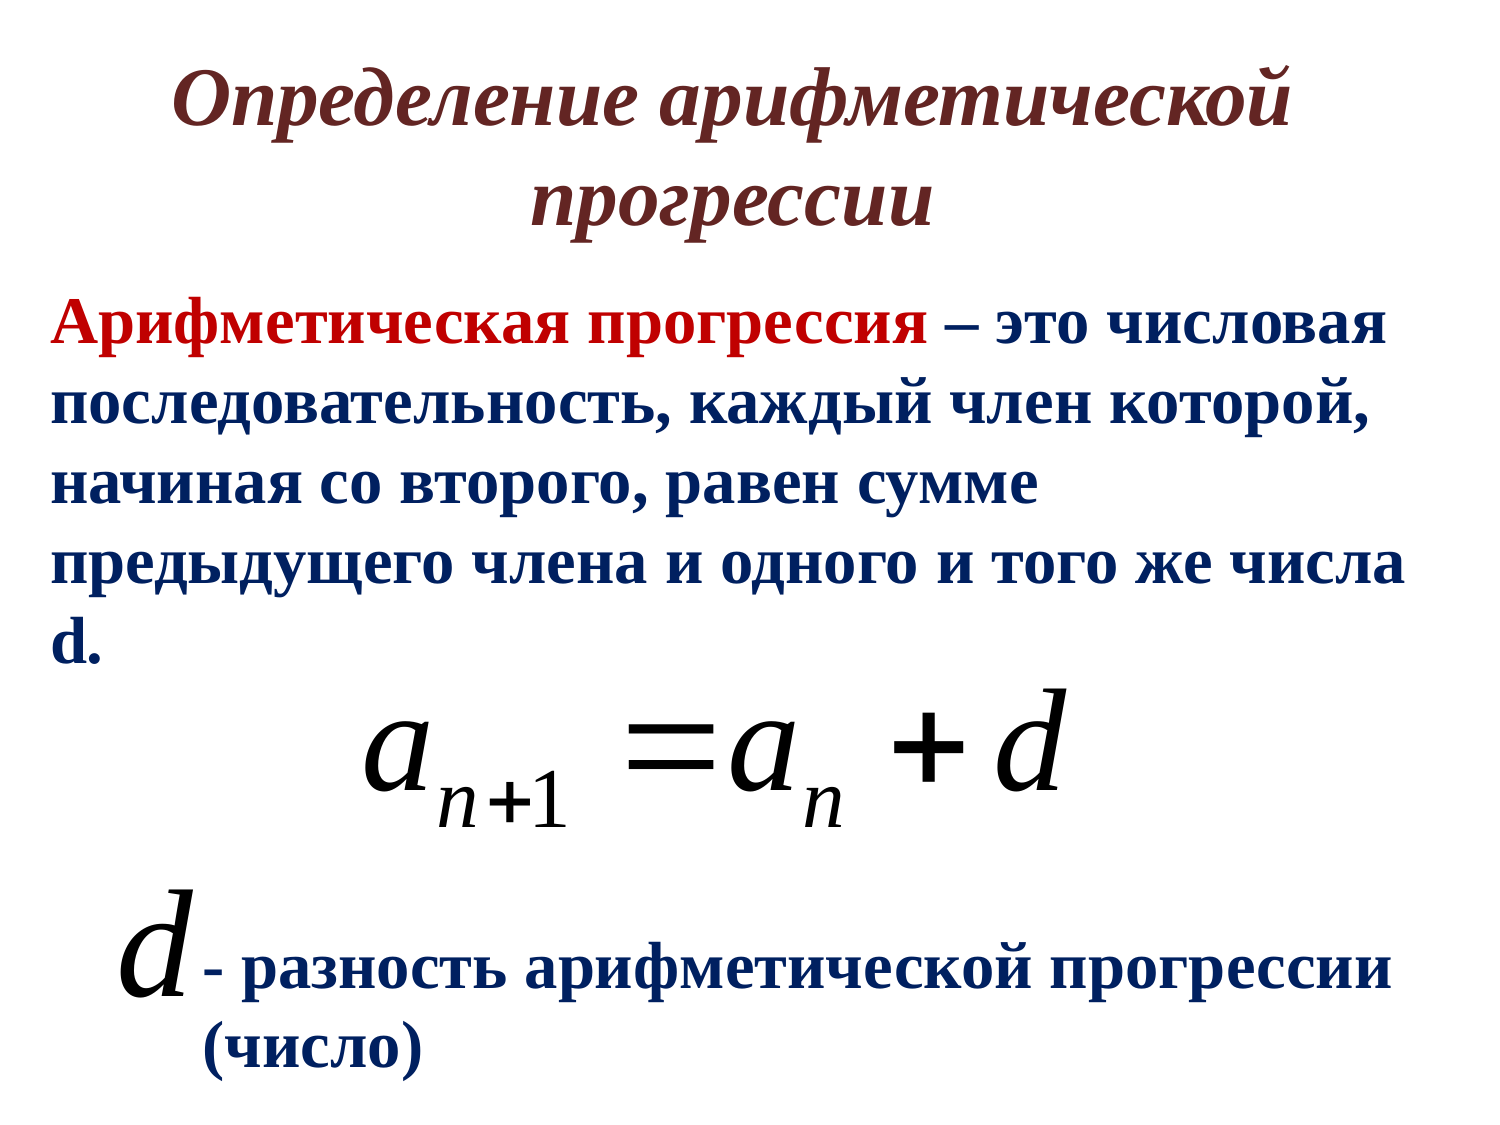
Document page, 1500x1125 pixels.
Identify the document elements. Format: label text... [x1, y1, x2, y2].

text_box Арифметическая прогрессия – это числовая последовательность, каждый член которой, начиная со второго, равен сумме предыдущего члена и одного и того же числа d. [35, 269, 1454, 684]
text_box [93, 855, 1466, 1092]
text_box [339, 644, 1108, 853]
text_box Определение арифметической прогрессии [70, 35, 1395, 250]
